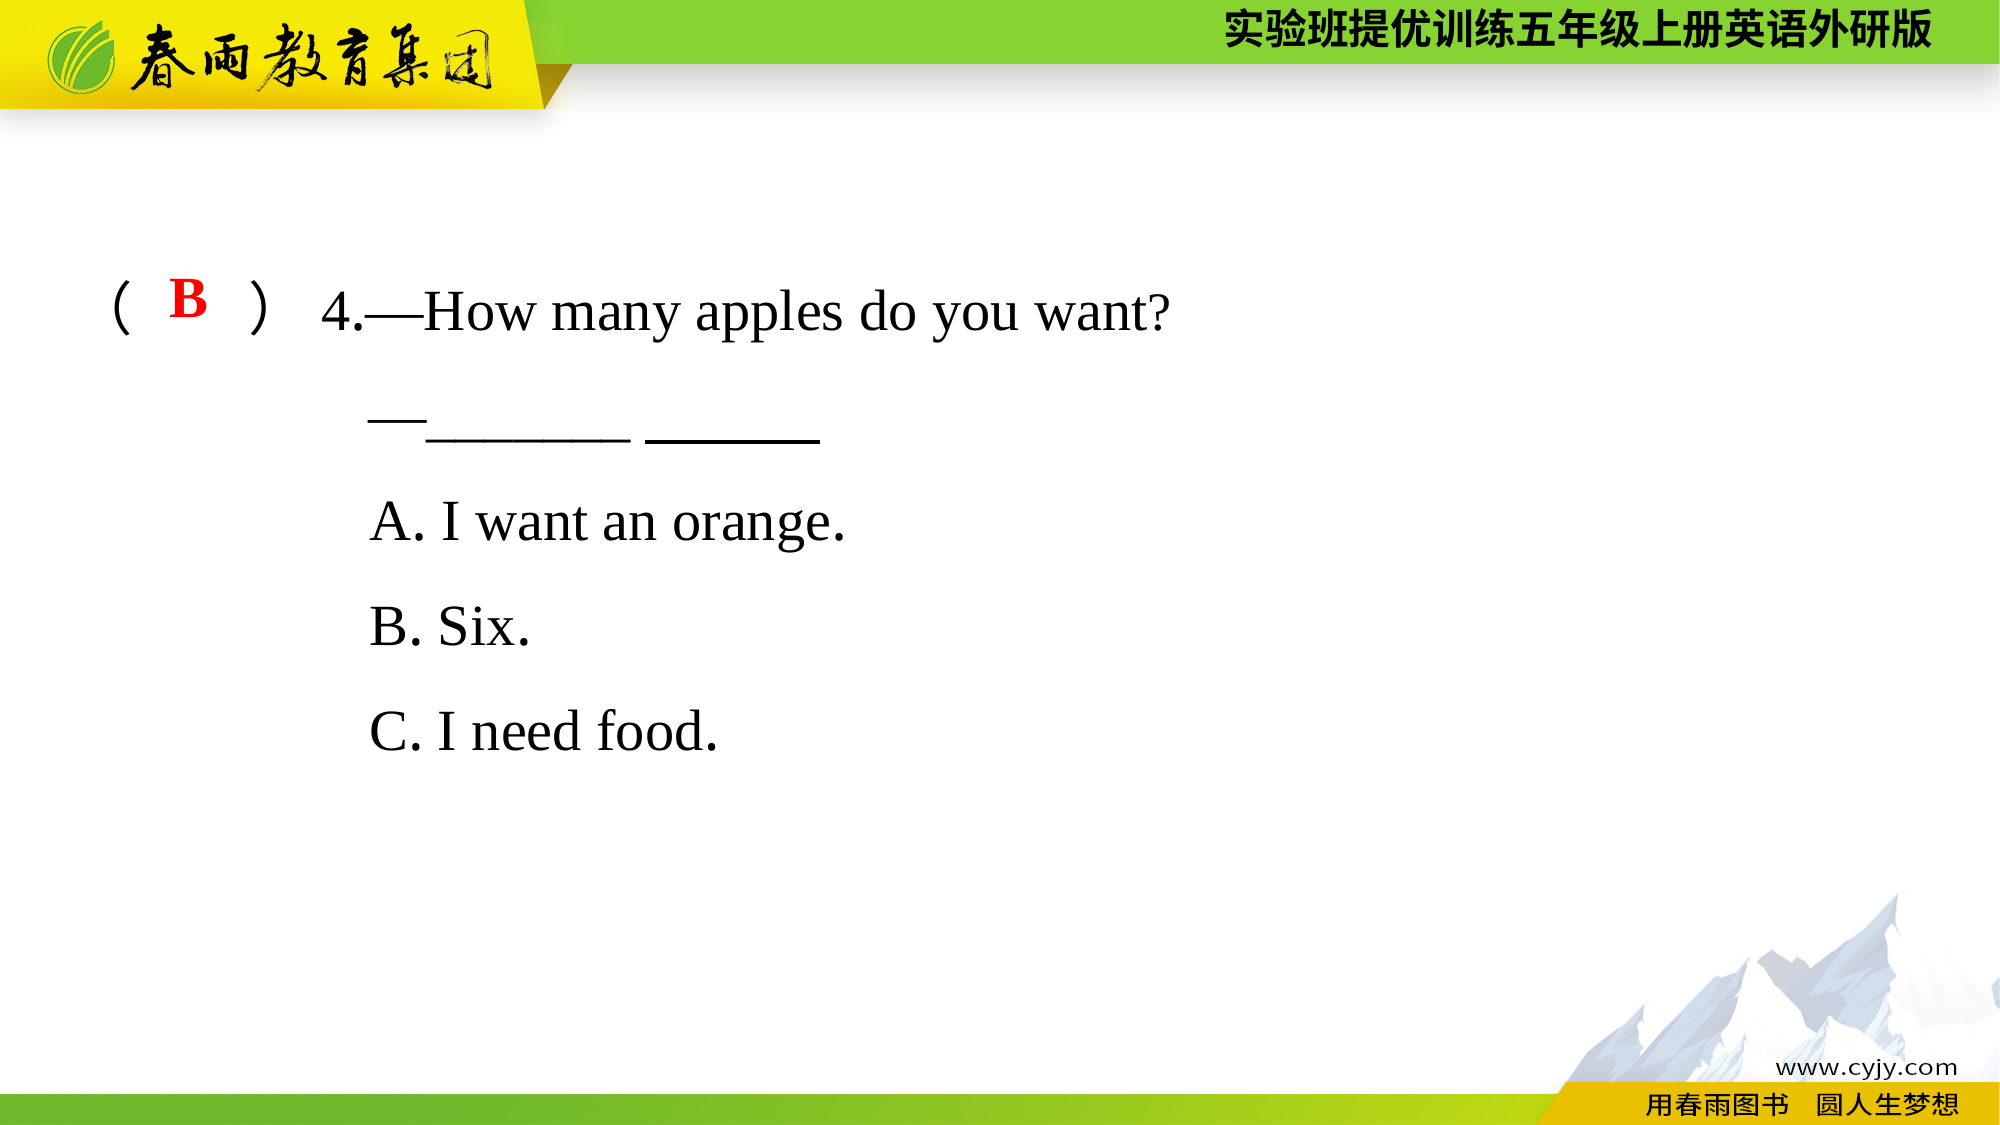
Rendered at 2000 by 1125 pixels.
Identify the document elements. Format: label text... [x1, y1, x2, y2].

picture [0, 0, 2000, 1125]
list （ ）4.—How many apples do you want? —_______ A. I want an orange. B. Six. C. I need food. [59, 229, 1944, 776]
text_box B [154, 251, 223, 337]
